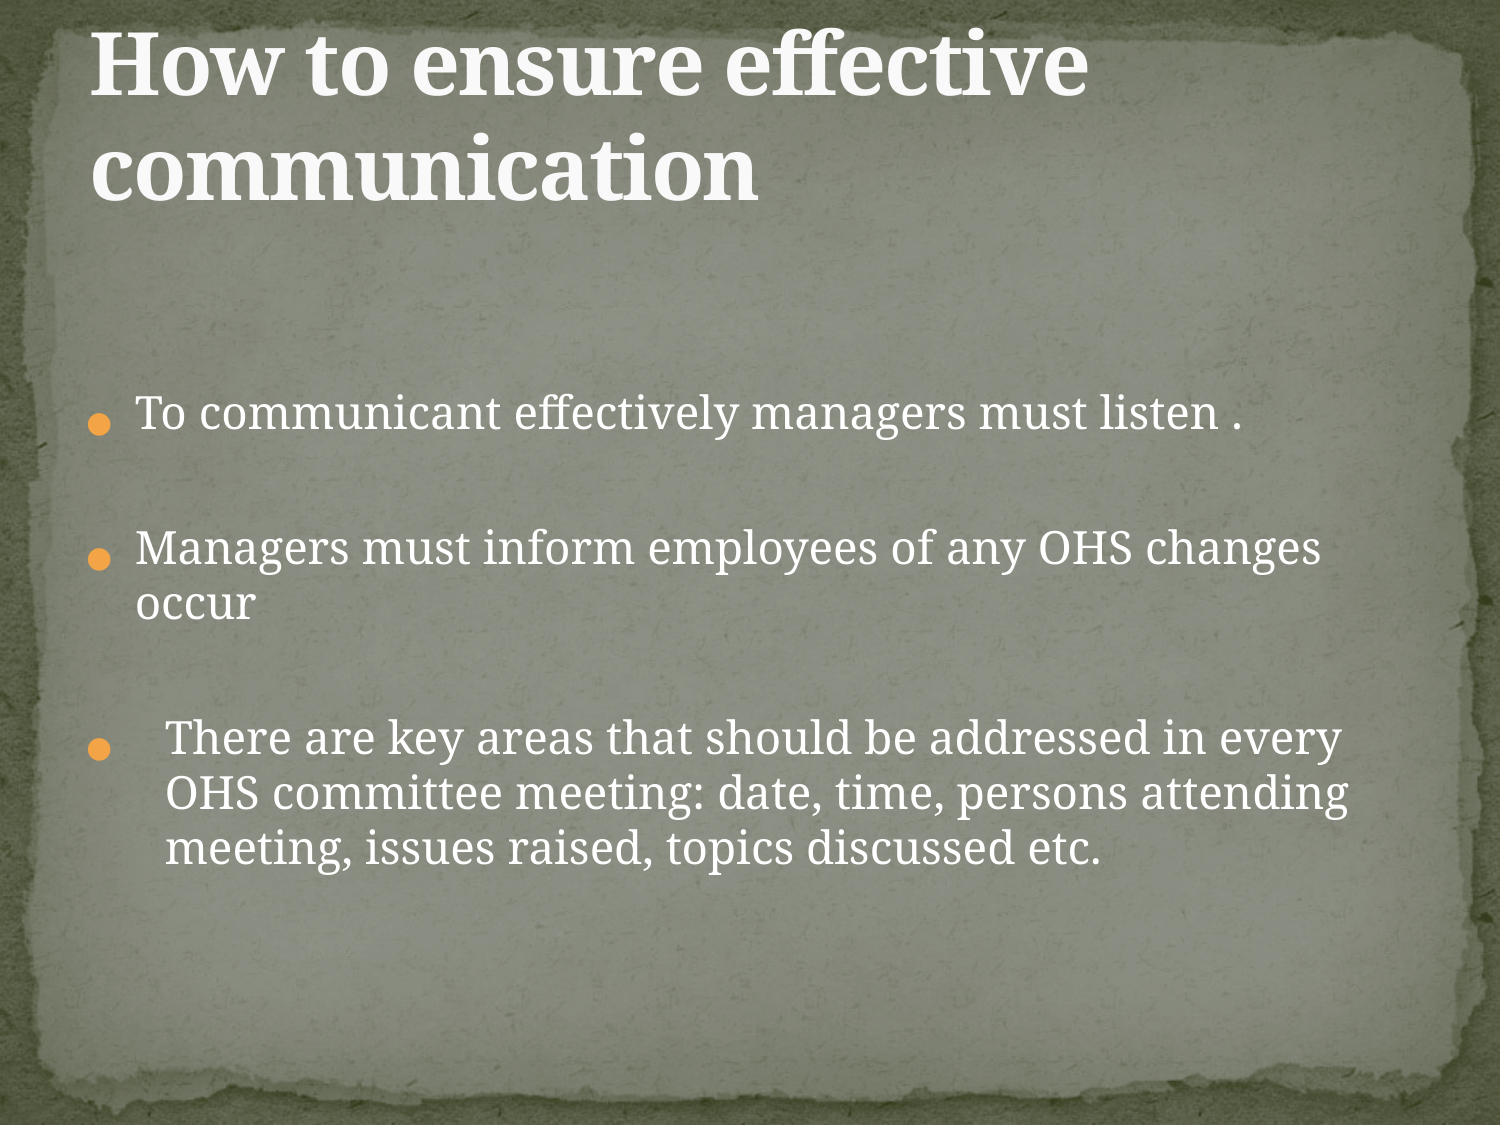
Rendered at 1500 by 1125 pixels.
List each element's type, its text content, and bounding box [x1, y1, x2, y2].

title How to ensure effective communication [74, 24, 1425, 225]
list To communicant effectively managers must listen . Managers must inform employees of any OHS changes occur There are key areas that should be addressed in every OHS committee meeting: date, time, persons attending meeting, issues raised, topics discussed etc. [75, 262, 1413, 1125]
